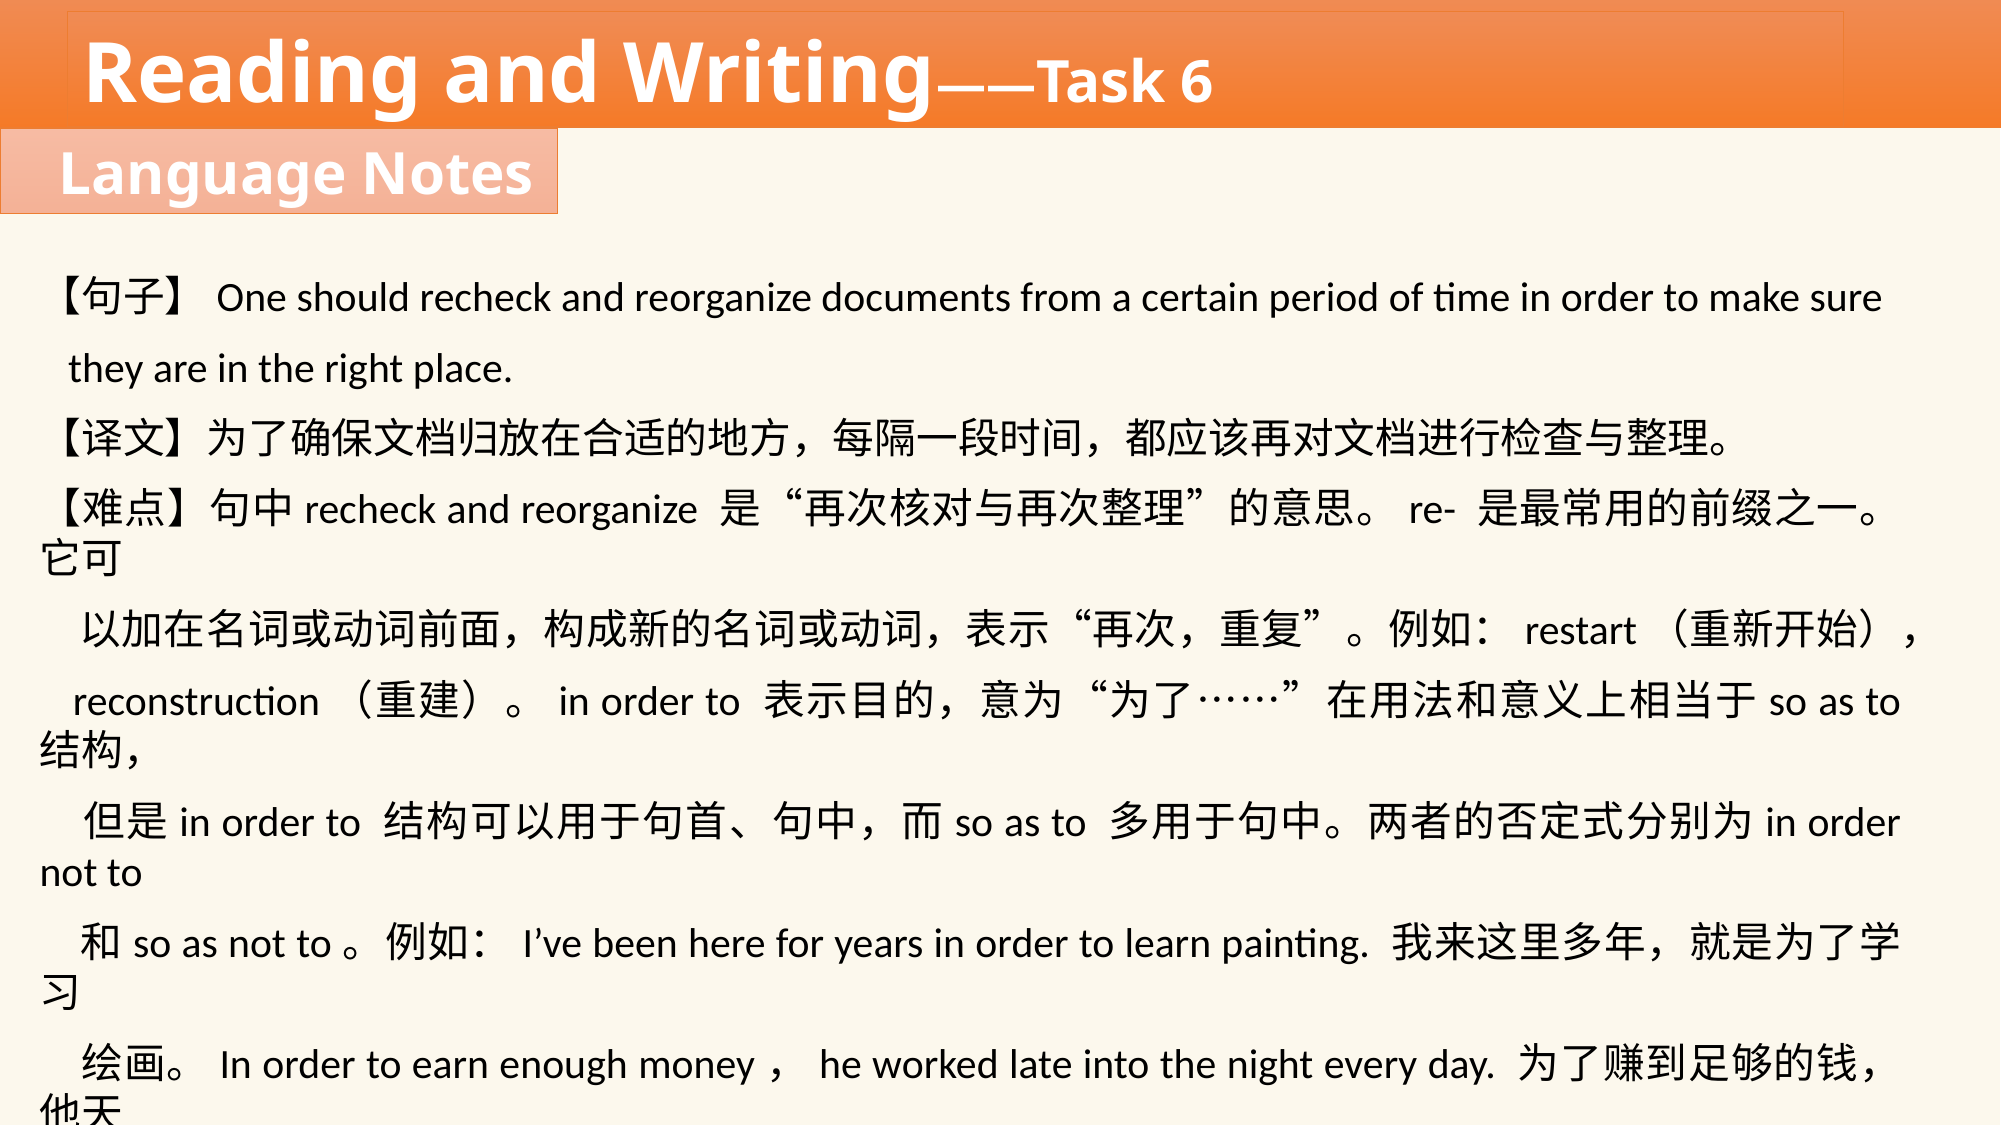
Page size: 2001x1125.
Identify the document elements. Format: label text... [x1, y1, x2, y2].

list 【句子】One should recheck and reorganize documents from a certain period of time in order to make sure they are in the right place. 【译文】为了确保文档归放在合适的地方，每隔一段时间，都应该再对文档进行检查与整理。 【难点】句中recheck and reorganize 是“再次核对与再次整理”的意思。re- 是最常用的前缀之一。它可 以加在名词或动词前面，构成新的名词或动词，表示“再次，重复”。例如：restart（重新开始）， reconstruction（重建）。in order to 表示目的，意为“为了……”在用法和意义上相当于so as to 结构， 但是in order to 结构可以用于句首、句中，而so as to 多用于句中。两者的否定式分别为in order not to 和so as not to。例如：I’ve been here for years in order to learn painting. 我来这里多年，就是为了学习 绘画。In order to earn enough money，he worked late into the night every day. 为了赚到足够的钱，他天 天工作到深夜。make sure 把事情弄清楚，确信，证实。例如：Make sure they remember you! 确保让 他们记得你！ [24, 262, 1916, 1115]
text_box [0, 0, 2000, 215]
